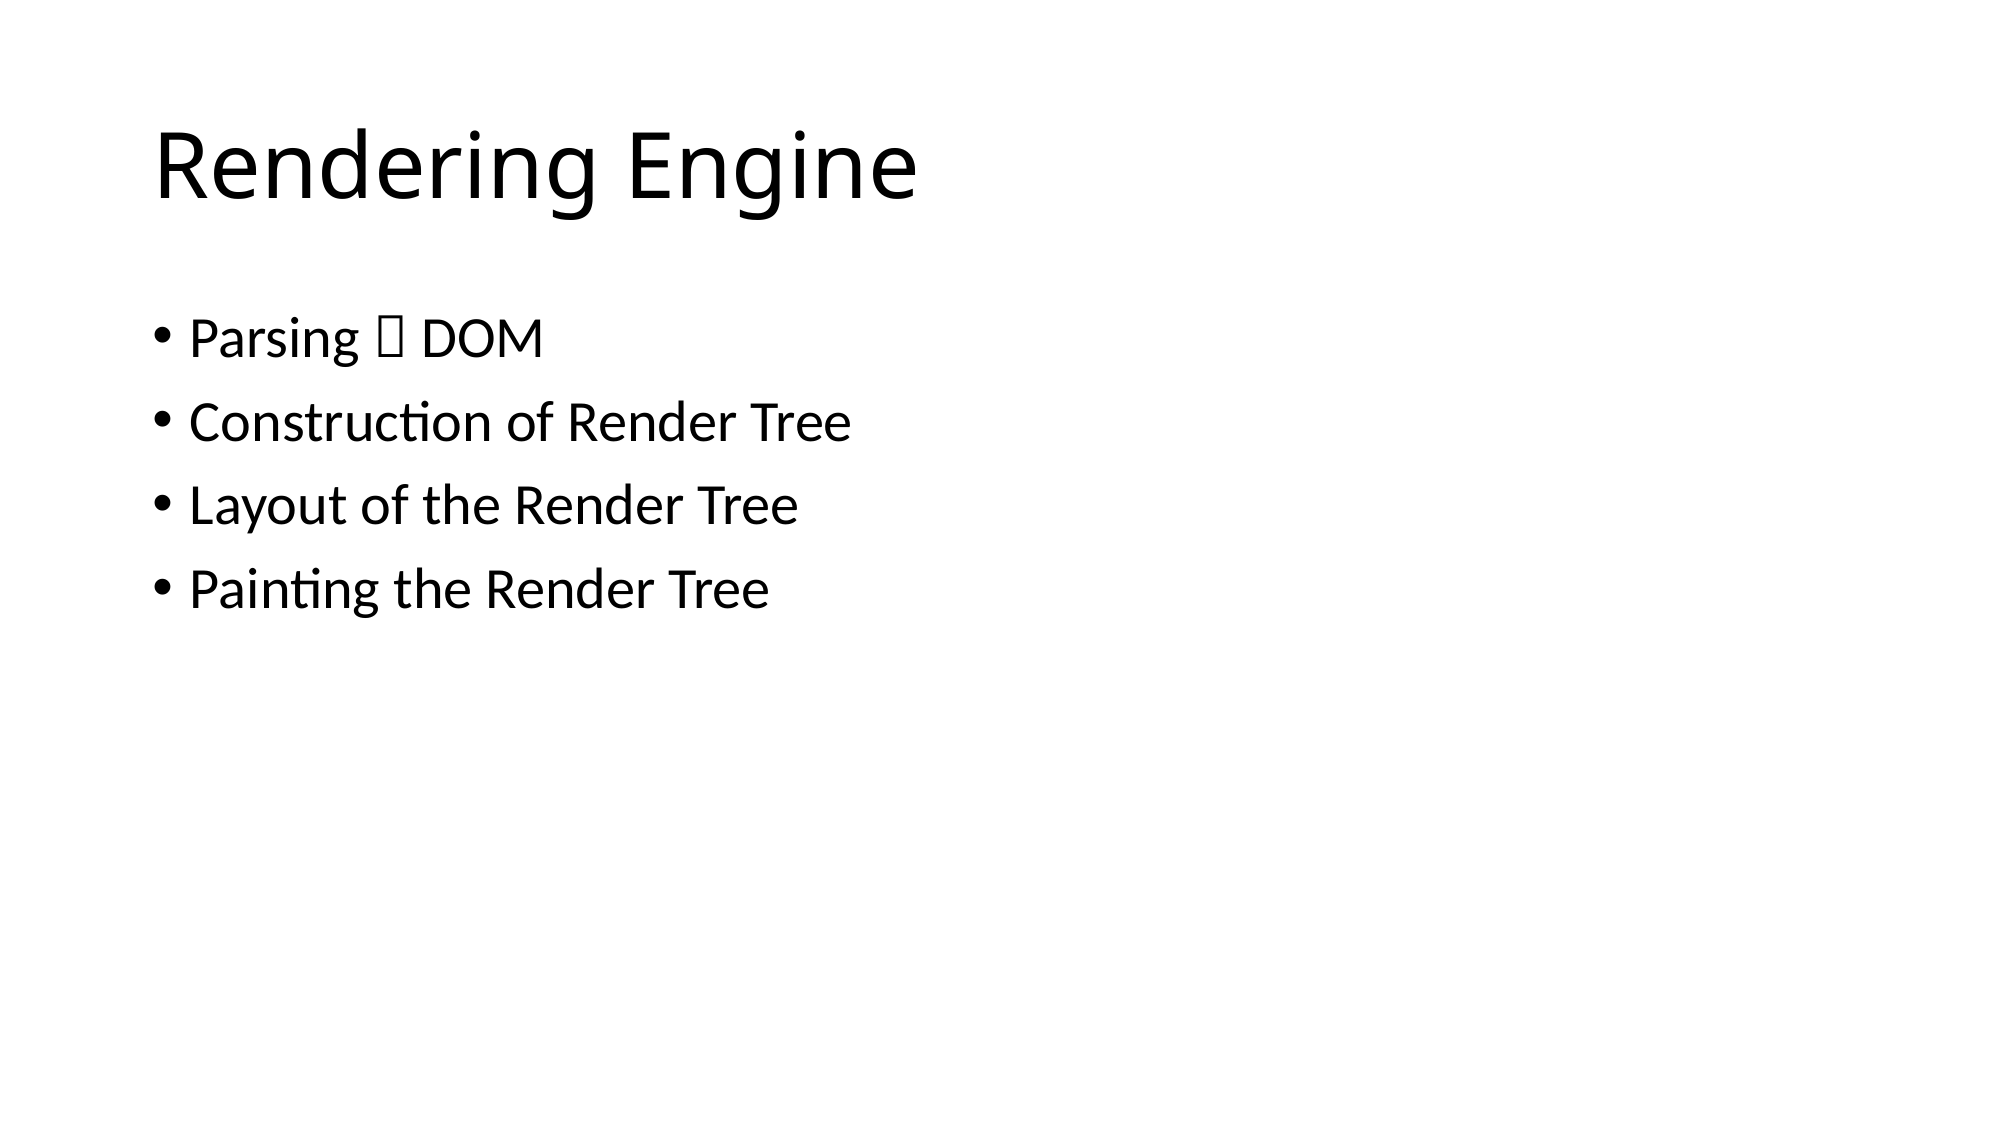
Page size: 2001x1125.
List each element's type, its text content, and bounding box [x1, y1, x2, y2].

list Parsing  DOM Construction of Render Tree Layout of the Render Tree Painting the Render Tree [137, 299, 1863, 1014]
title Rendering Engine [137, 59, 1863, 278]
